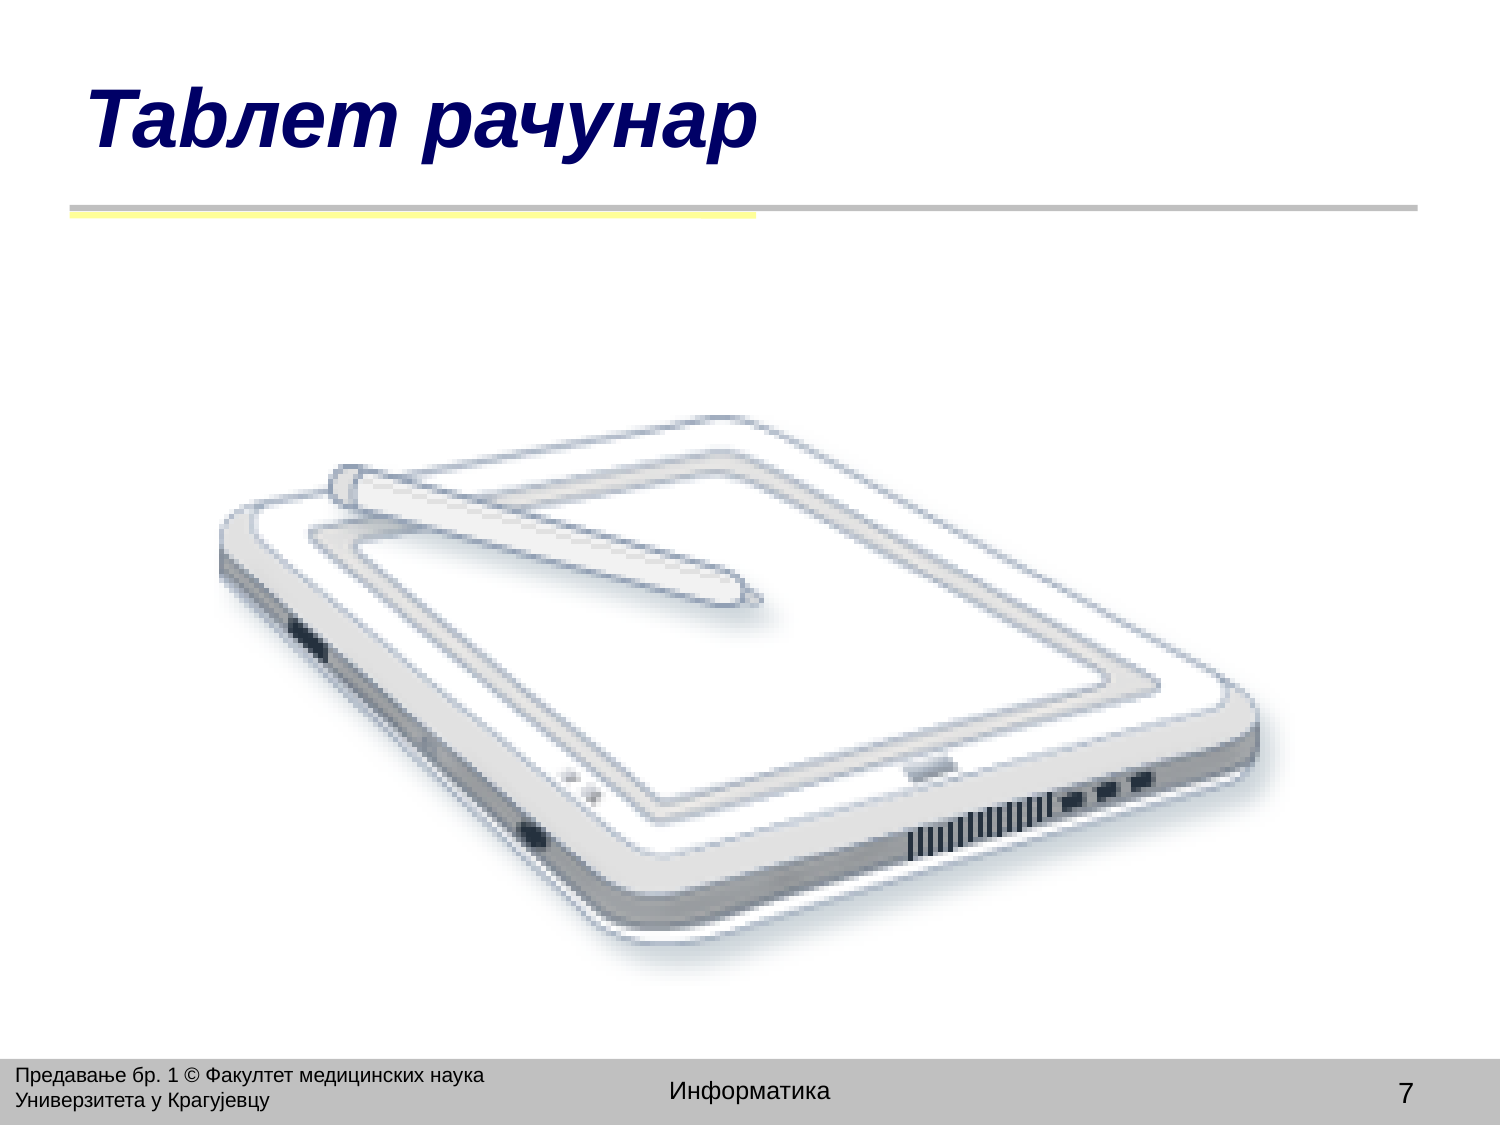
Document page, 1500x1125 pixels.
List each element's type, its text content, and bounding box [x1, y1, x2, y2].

slide_number Предавање бр. 1 © Факултет медицинских наука Универзитета у Крагујевцу [0, 1053, 599, 1108]
title Tabлет рачунар [69, 19, 1426, 208]
footer Информатика [512, 1066, 988, 1125]
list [164, 301, 1335, 991]
slide_number 7 [1079, 1066, 1430, 1125]
